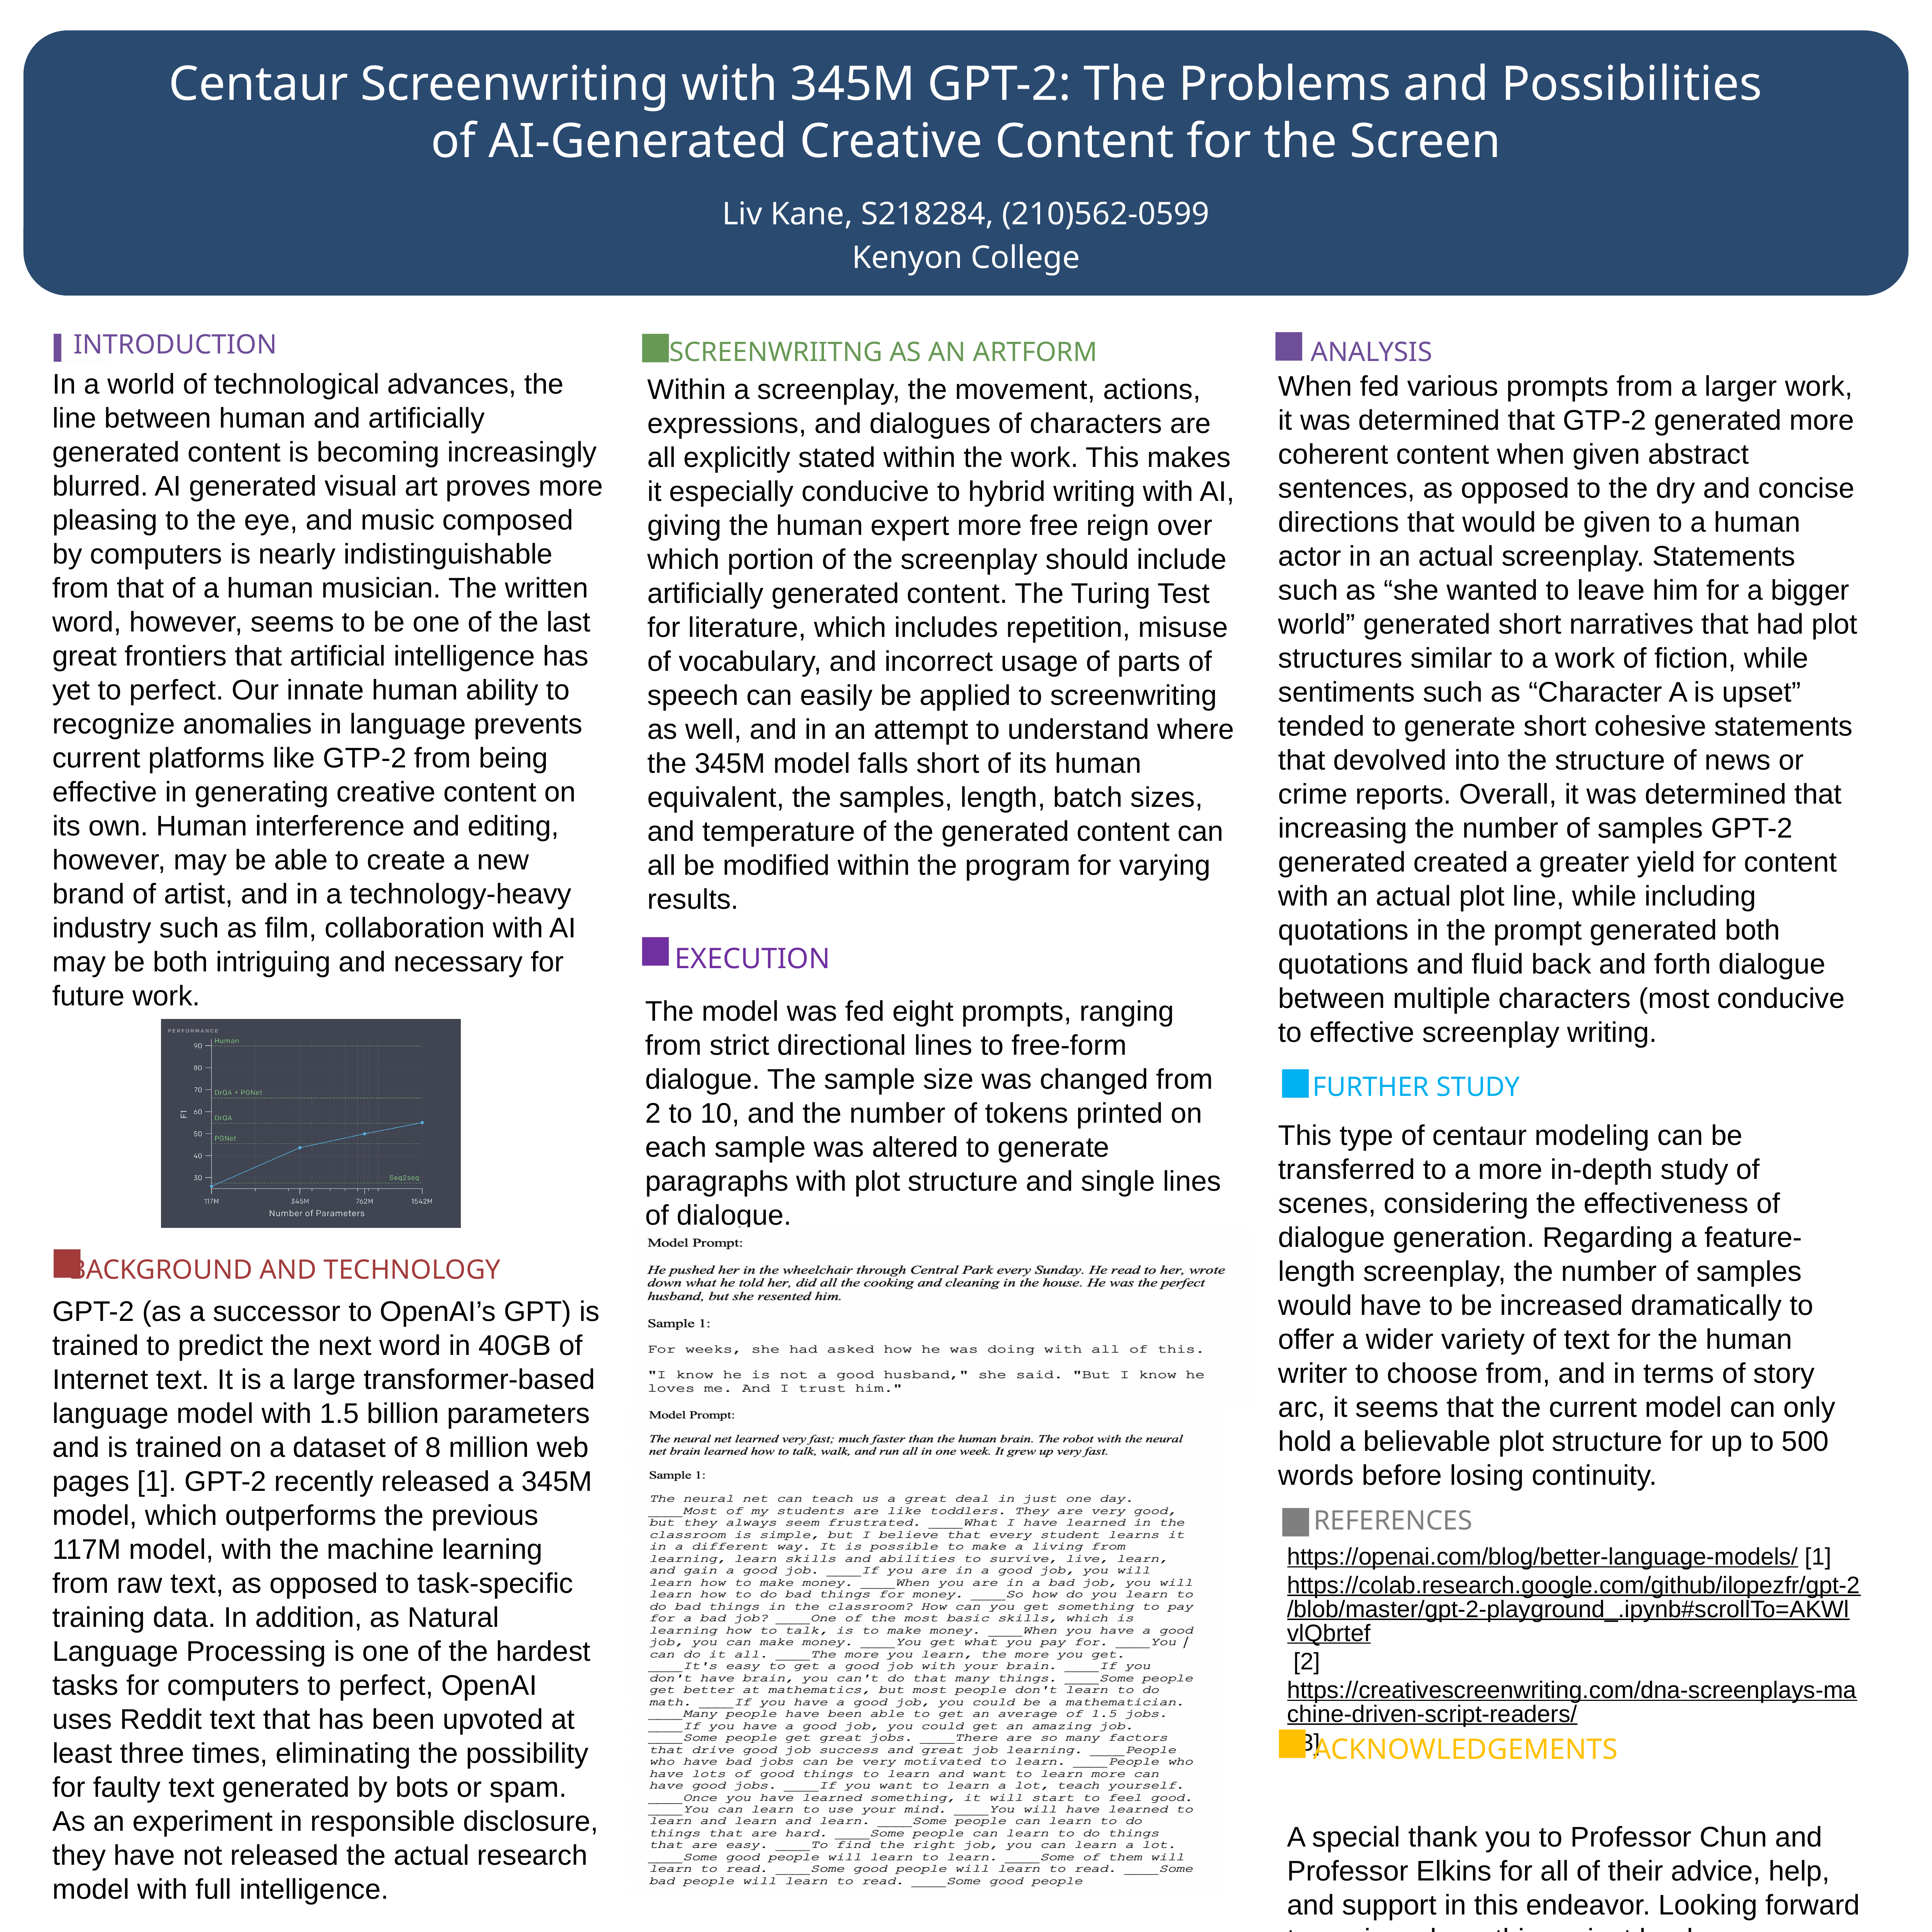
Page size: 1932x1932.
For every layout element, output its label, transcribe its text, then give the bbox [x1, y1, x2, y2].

text_box In a world of technological advances, the line between human and artificially generated content is becoming increasingly blurred. AI generated visual art proves more pleasing to the eye, and music composed by computers is nearly indistinguishable from that of a human musician. The written word, however, seems to be one of the last great frontiers that artificial intelligence has yet to perfect. Our innate human ability to recognize anomalies in language prevents current platforms like GTP-2 from being effective in generating creative content on its own. Human interference and editing, however, may be able to create a new brand of artist, and in a technology-heavy industry such as film, collaboration with AI may be both intriguing and necessary for future work. [47, 362, 610, 1014]
text_box Within a screenplay, the movement, actions, expressions, and dialogues of characters are all explicitly stated within the work. This makes it especially conducive to hybrid writing with AI, giving the human expert more free reign over which portion of the screenplay should include artificially generated content. The Turing Test for literature, which includes repetition, misuse of vocabulary, and incorrect usage of parts of speech can easily be applied to screenwriting as well, and in an attempt to understand where the 345M model falls short of its human equivalent, the samples, length, batch sizes, and temperature of the generated content can all be modified within the program for varying results. [642, 368, 1243, 917]
text_box Liv Kane, S218284, (210)562-0599 Kenyon College [161, 193, 1771, 275]
text_box The model was fed eight prompts, ranging from strict directional lines to free-form dialogue. The sample size was changed from 2 to 10, and the number of tokens printed on each sample was altered to generate paragraphs with plot structure and single lines of dialogue. [640, 990, 1241, 1226]
text_box https://openai.com/blog/better-language-models/ [1] https://colab.research.google.com/github/ilopezfr/gpt-2/blob/master/gpt-2-playground_.ipynb#scrollTo=AKWlvlQbrtef [2] https://creativescreenwriting.com/dna-screenplays-machine-driven-script-readers/ [3] A special thank you to Professor Chun and Professor Elkins for all of their advice, help, and support in this endeavor. Looking forward to seeing where this project leads. [1282, 1538, 1867, 1885]
text_box REFERENCES [1301, 1499, 1485, 1538]
text_box [1282, 1508, 1309, 1537]
text_box SCREENWRIITNG AS AN ARTFORM [657, 331, 1111, 368]
text_box BACKGROUND AND TECHNOLOGY [56, 1249, 514, 1288]
text_box [1282, 1069, 1309, 1098]
text_box GPT-2 (as a successor to OpenAI’s GPT) is trained to predict the next word in 40GB of Internet text. It is a large transformer-based language model with 1.5 billion parameters and is trained on a dataset of 8 million web pages [1]. GPT-2 recently released a 345M model, which outperforms the previous 117M model, with the machine learning from raw text, as opposed to task-specific training data. In addition, as Natural Language Processing is one of the hardest tasks for computers to perfect, OpenAI uses Reddit text that has been upvoted at least three times, eliminating the possibility for faulty text generated by bots or spam. As an experiment in responsible disclosure, they have not released the actual research model with full intelligence. [47, 1290, 610, 1907]
text_box [53, 1249, 80, 1278]
text_box [1275, 332, 1302, 361]
text_box ACKNOWLEDGEMENTS [1308, 1728, 1694, 1767]
text_box ANALYSIS [1298, 331, 1445, 365]
text_box This type of centaur modeling can be transferred to a more in-depth study of scenes, considering the effectiveness of dialogue generation. Regarding a feature-length screenplay, the number of samples would have to be increased dramatically to offer a wider variety of text for the human writer to choose from, and in terms of story arc, it seems that the current model can only hold a believable plot structure for up to 500 words before losing continuity. [1273, 1114, 1862, 1493]
text_box [23, 30, 1909, 296]
text_box [642, 334, 669, 362]
text_box [642, 937, 669, 966]
text_box EXECUTION [669, 937, 836, 977]
text_box [1279, 1729, 1306, 1758]
text_box FURTHER STUDY [1300, 1066, 1533, 1105]
text_box INTRODUCTION [60, 323, 290, 362]
text_box When fed various prompts from a larger work, it was determined that GTP-2 generated more coherent content when given abstract sentences, as opposed to the dry and concise directions that would be given to a human actor in an actual screenplay. Statements such as “she wanted to leave him for a bigger world” generated short narratives that had plot structures similar to a work of fiction, while sentiments such as “Character A is upset” tended to generate short cohesive statements that devolved into the structure of news or crime reports. Overall, it was determined that increasing the number of samples GPT-2 generated created a greater yield for content with an actual plot line, while including quotations in the prompt generated both quotations and fluid back and forth dialogue between multiple characters (most conducive to effective screenplay writing. [1273, 365, 1864, 1050]
picture [629, 1227, 1251, 1898]
text_box Centaur Screenwriting with 345M GPT-2: The Problems and Possibilities of AI-Generated Creative Content for the Screen [161, 52, 1771, 182]
text_box [54, 333, 60, 362]
picture [161, 1019, 461, 1228]
